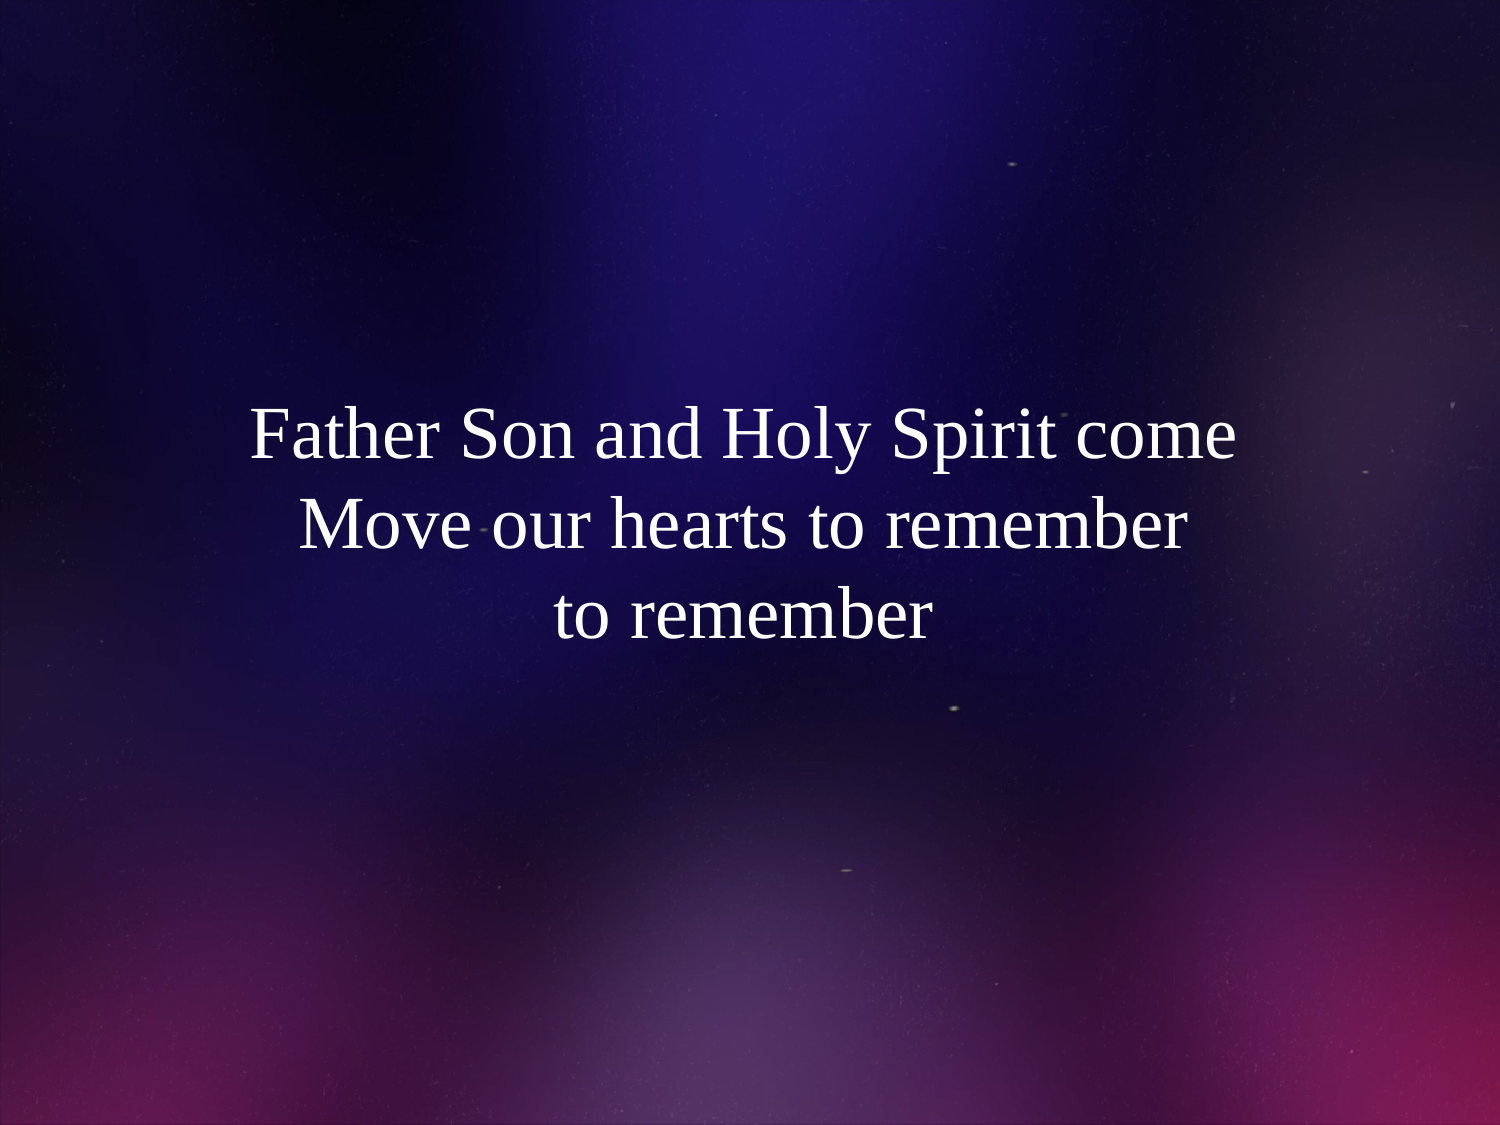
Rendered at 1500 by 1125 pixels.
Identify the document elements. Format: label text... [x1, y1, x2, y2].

picture [0, 0, 1500, 1125]
title Father Son and Holy Spirit come Move our hearts to remember to remember [50, 425, 1438, 613]
